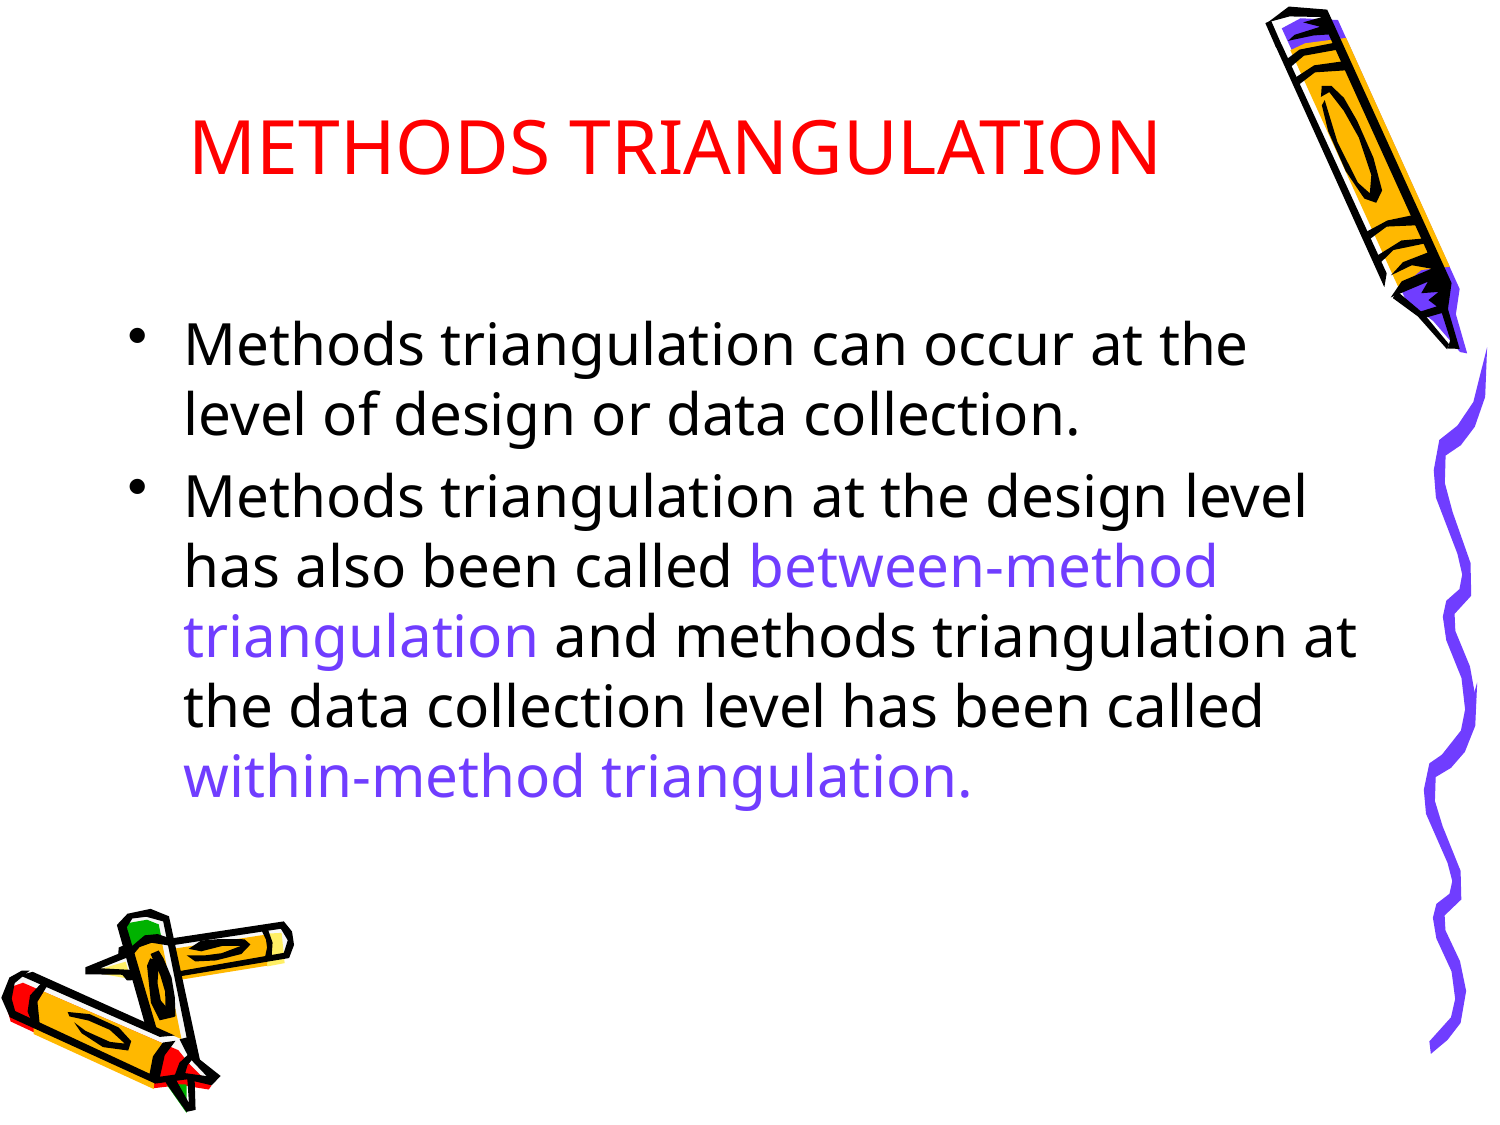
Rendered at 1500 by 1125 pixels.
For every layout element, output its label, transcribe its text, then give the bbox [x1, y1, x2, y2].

title METHODS TRIANGULATION [112, 24, 1240, 288]
list Methods triangulation can occur at the level of design or data collection. Methods triangulation at the design level has also been called between-method triangulation and methods triangulation at the data collection level has been called within-method triangulation. [112, 299, 1376, 901]
